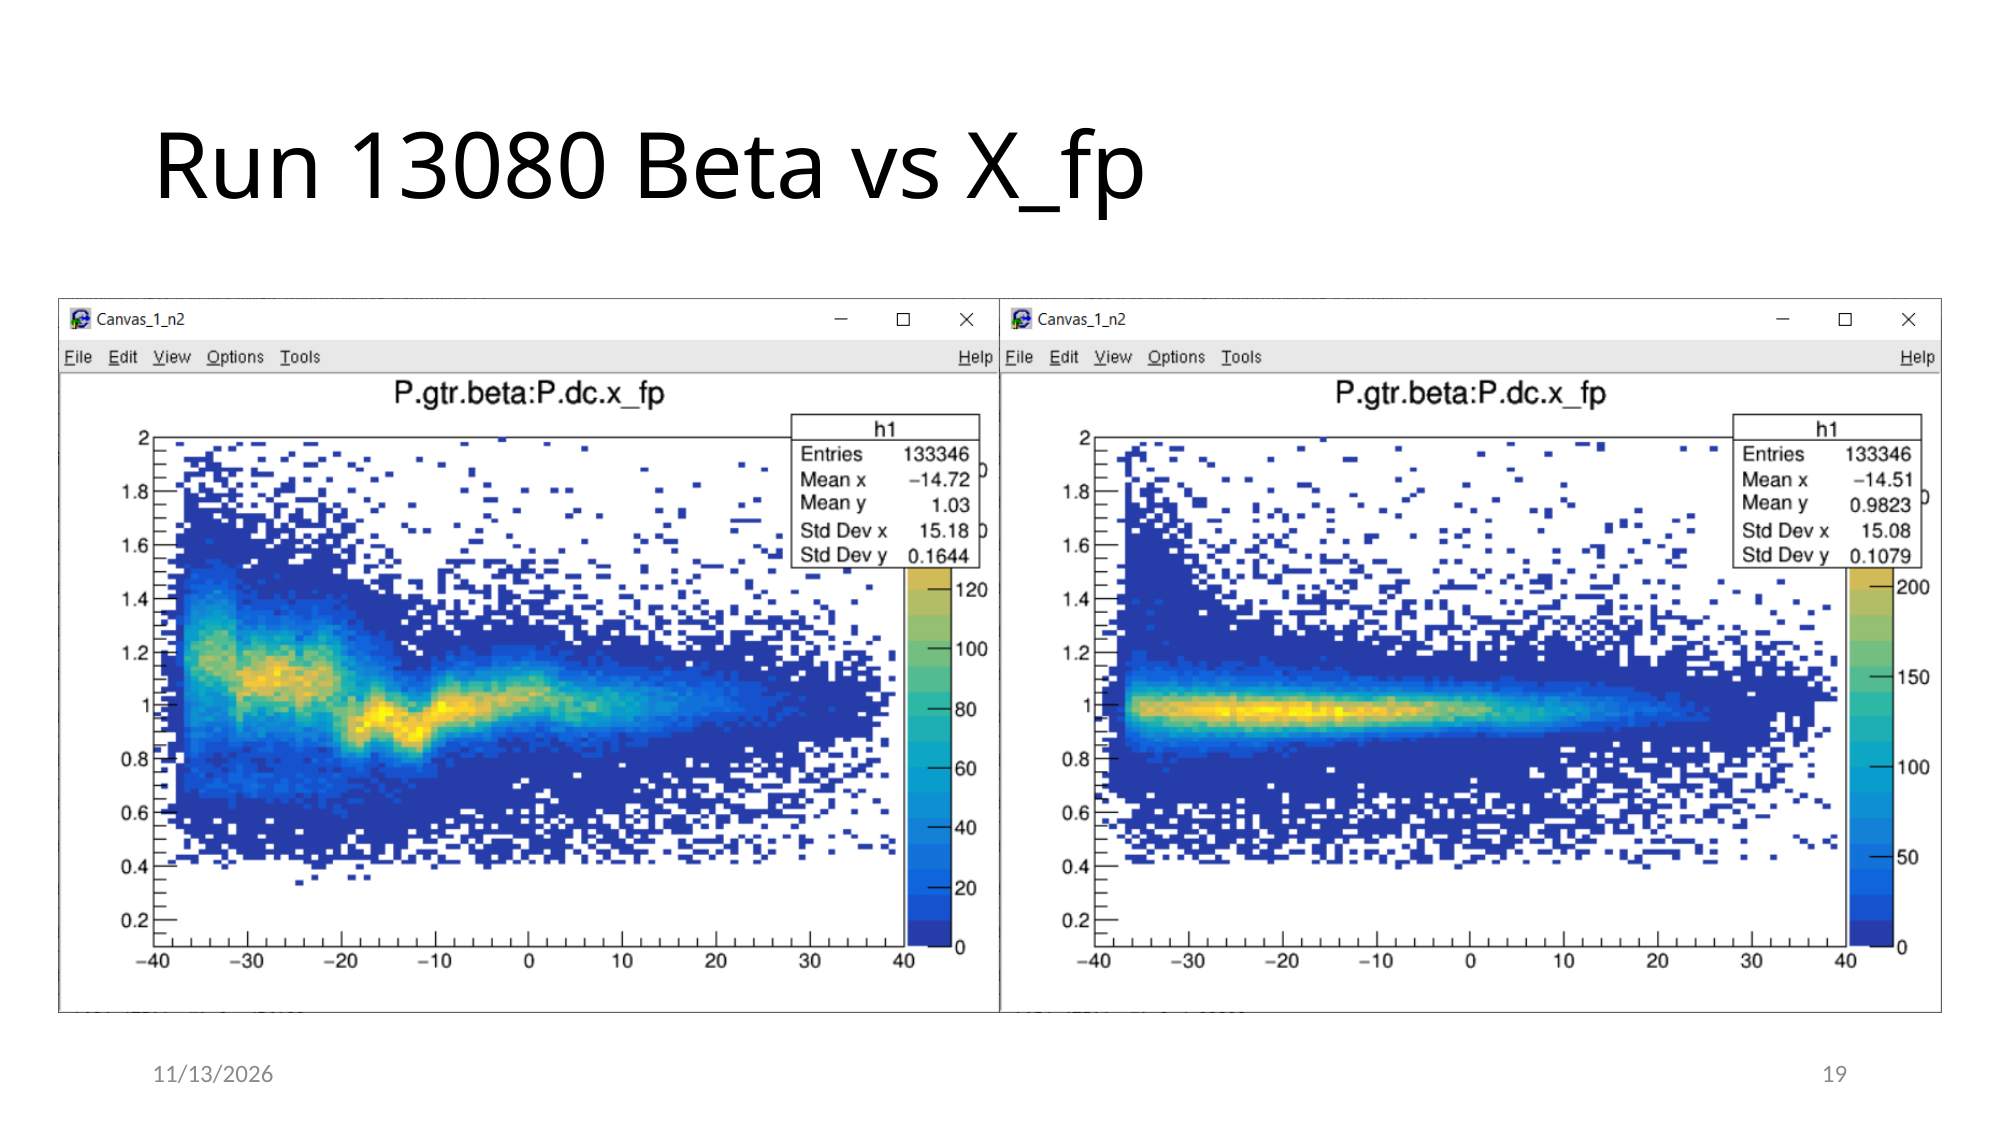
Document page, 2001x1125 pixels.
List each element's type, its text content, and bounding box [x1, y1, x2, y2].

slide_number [137, 1042, 588, 1103]
title Run 13080 Beta vs X_fp [137, 59, 1863, 278]
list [58, 298, 999, 1013]
slide_number 19 [1412, 1042, 1863, 1103]
picture [999, 298, 1942, 1013]
